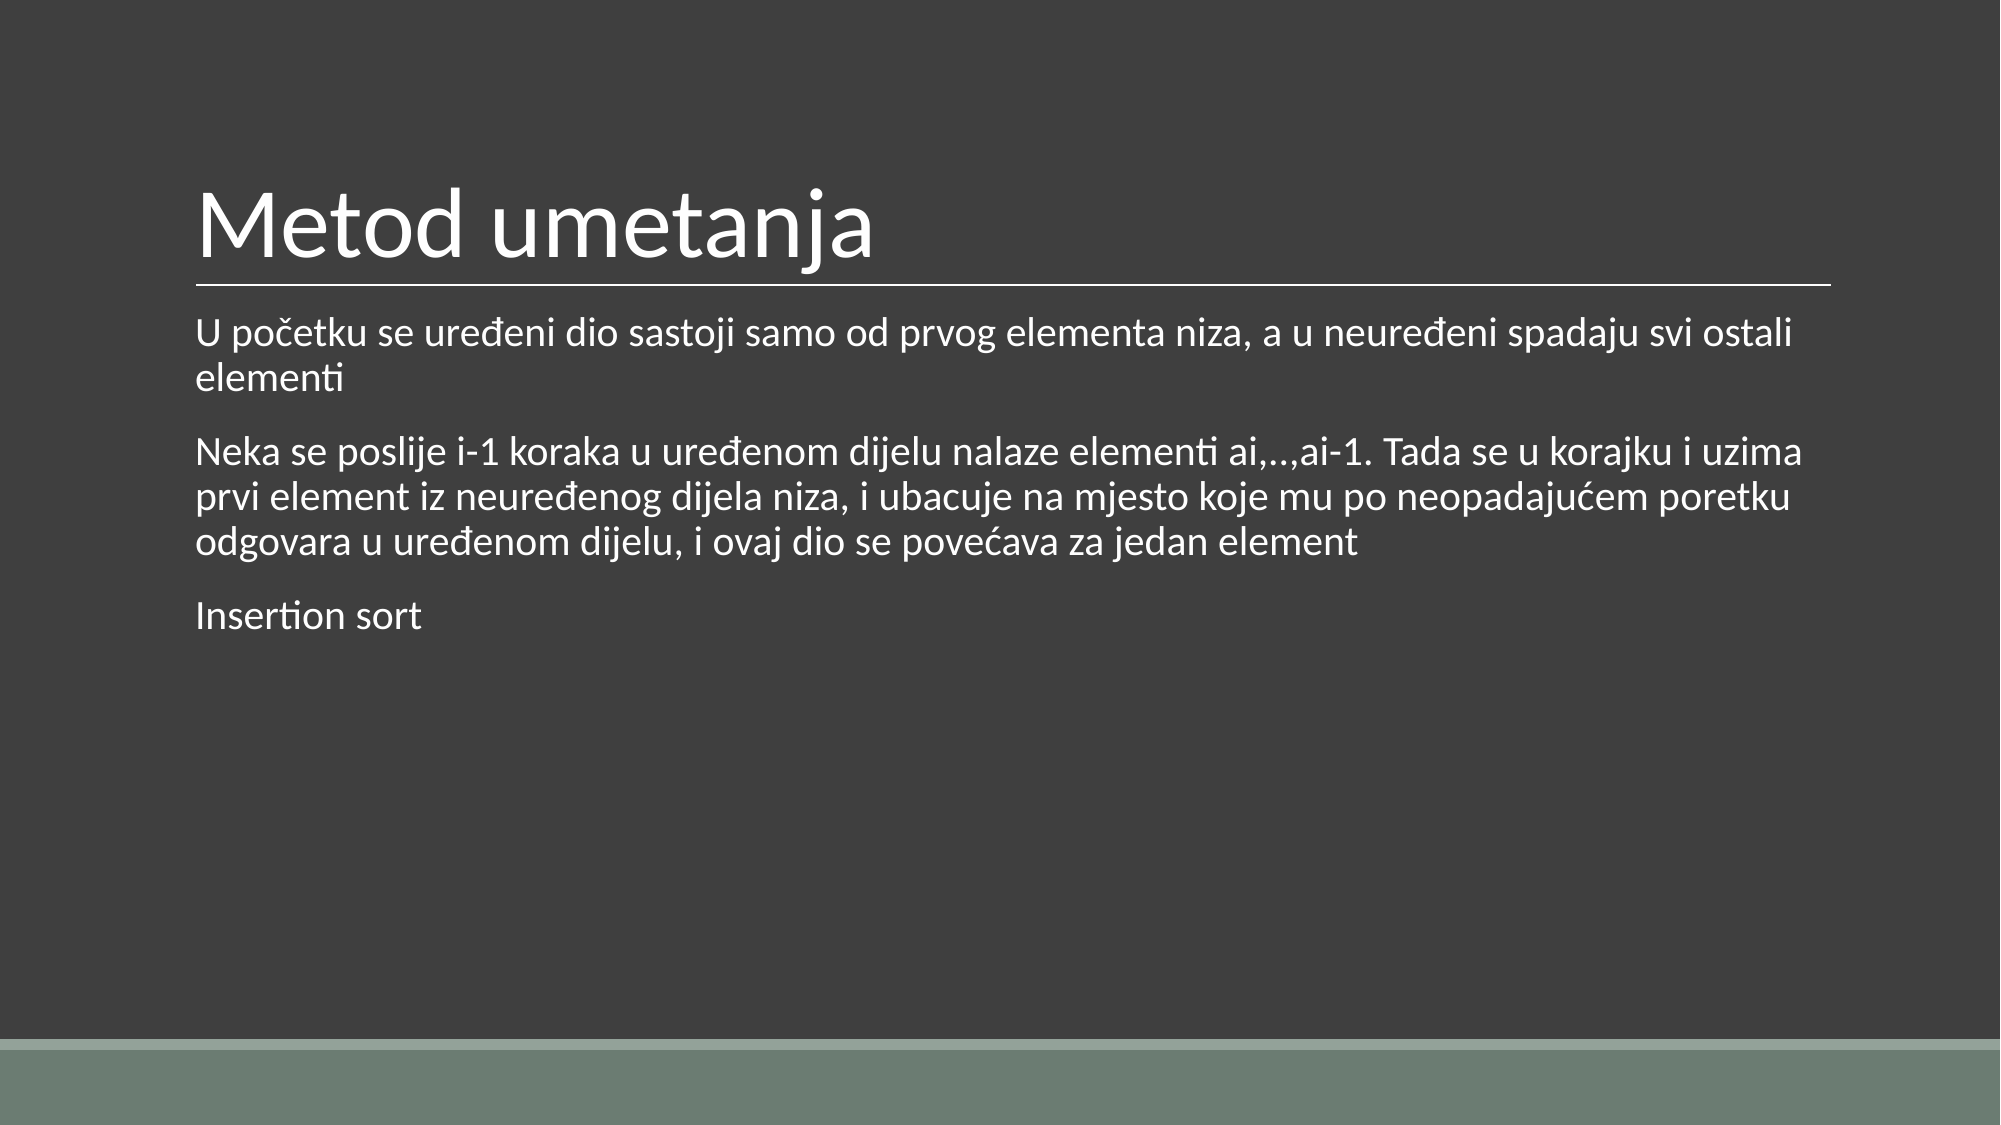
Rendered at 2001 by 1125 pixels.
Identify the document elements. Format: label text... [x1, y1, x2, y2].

list U početku se uređeni dio sastoji samo od prvog elementa niza, a u neuređeni spadaju svi ostali elementi Neka se poslije i-1 koraka u uređenom dijelu nalaze elementi ai,..,ai-1. Tada se u korajku i uzima prvi element iz neuređenog dijela niza, i ubacuje na mjesto koje mu po neopadajućem poretku odgovara u uređenom dijelu, i ovaj dio se povećava za jedan element Insertion sort [180, 302, 1830, 963]
title Metod umetanja [180, 47, 1830, 285]
